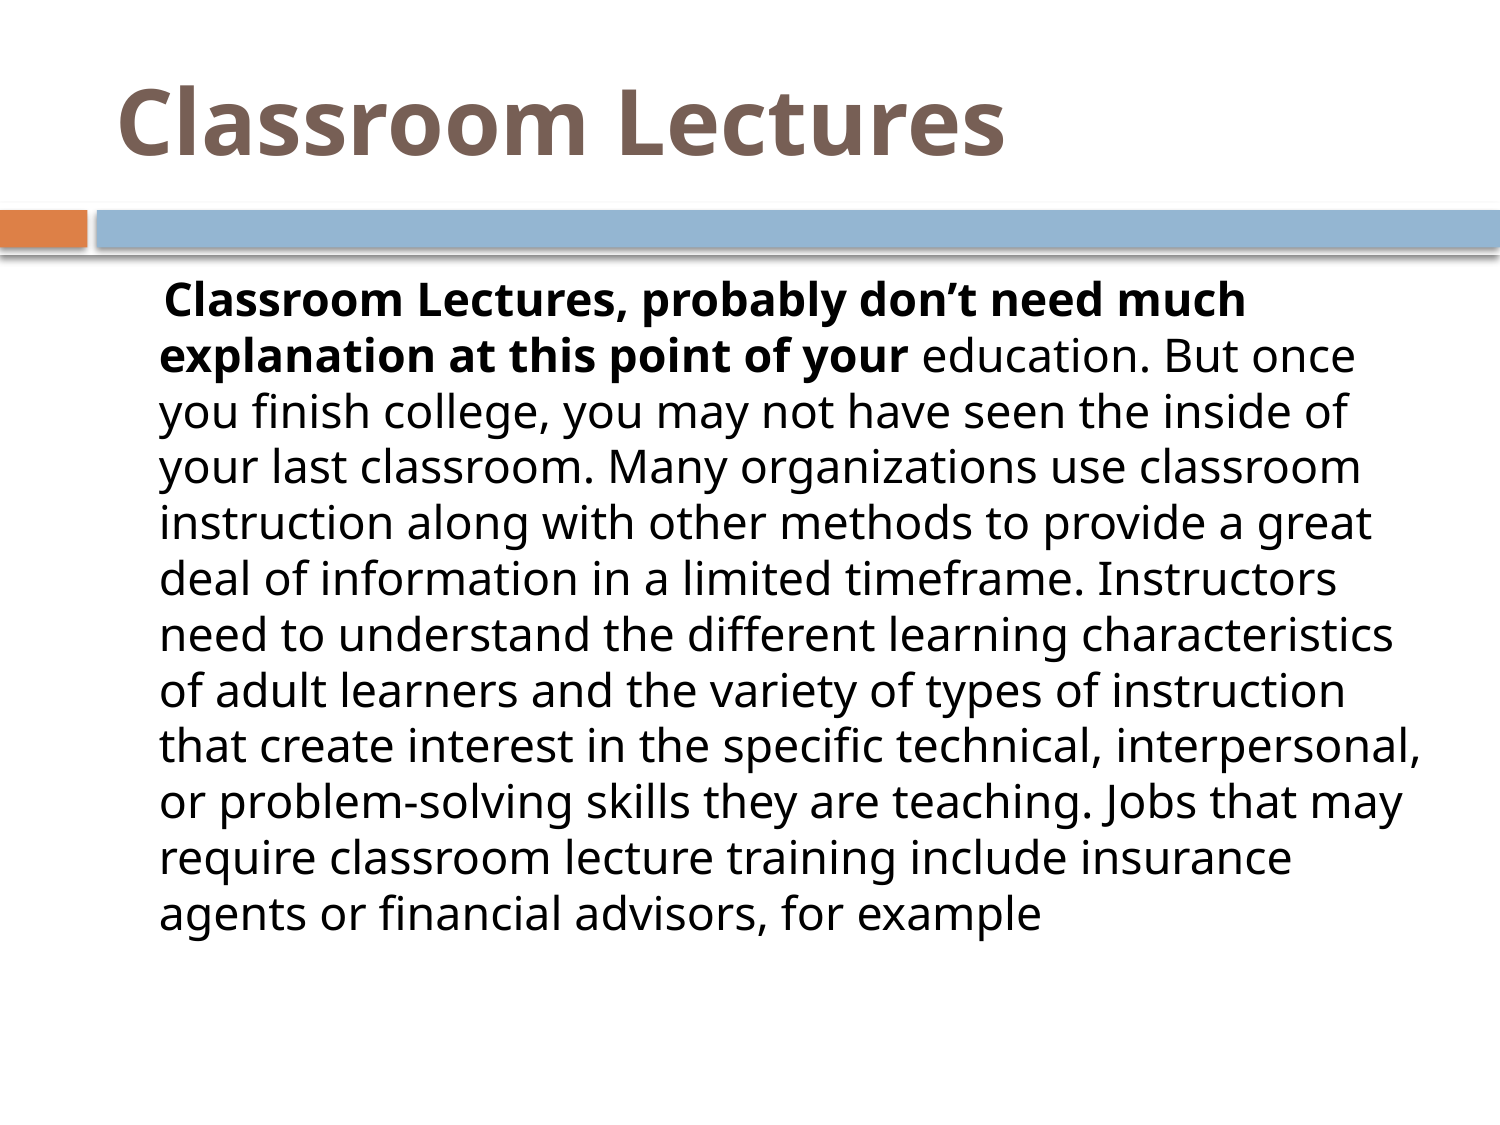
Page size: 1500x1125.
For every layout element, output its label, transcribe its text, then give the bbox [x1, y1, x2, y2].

title Classroom Lectures [100, 37, 1438, 200]
list Classroom Lectures, probably don’t need much explanation at this point of your education. But once you finish college, you may not have seen the inside of your last classroom. Many organizations use classroom instruction along with other methods to provide a great deal of information in a limited timeframe. Instructors need to understand the different learning characteristics of adult learners and the variety of types of instruction that create interest in the specific technical, interpersonal, or problem-solving skills they are teaching. Jobs that may require classroom lecture training include insurance agents or financial advisors, for example [100, 262, 1438, 1000]
